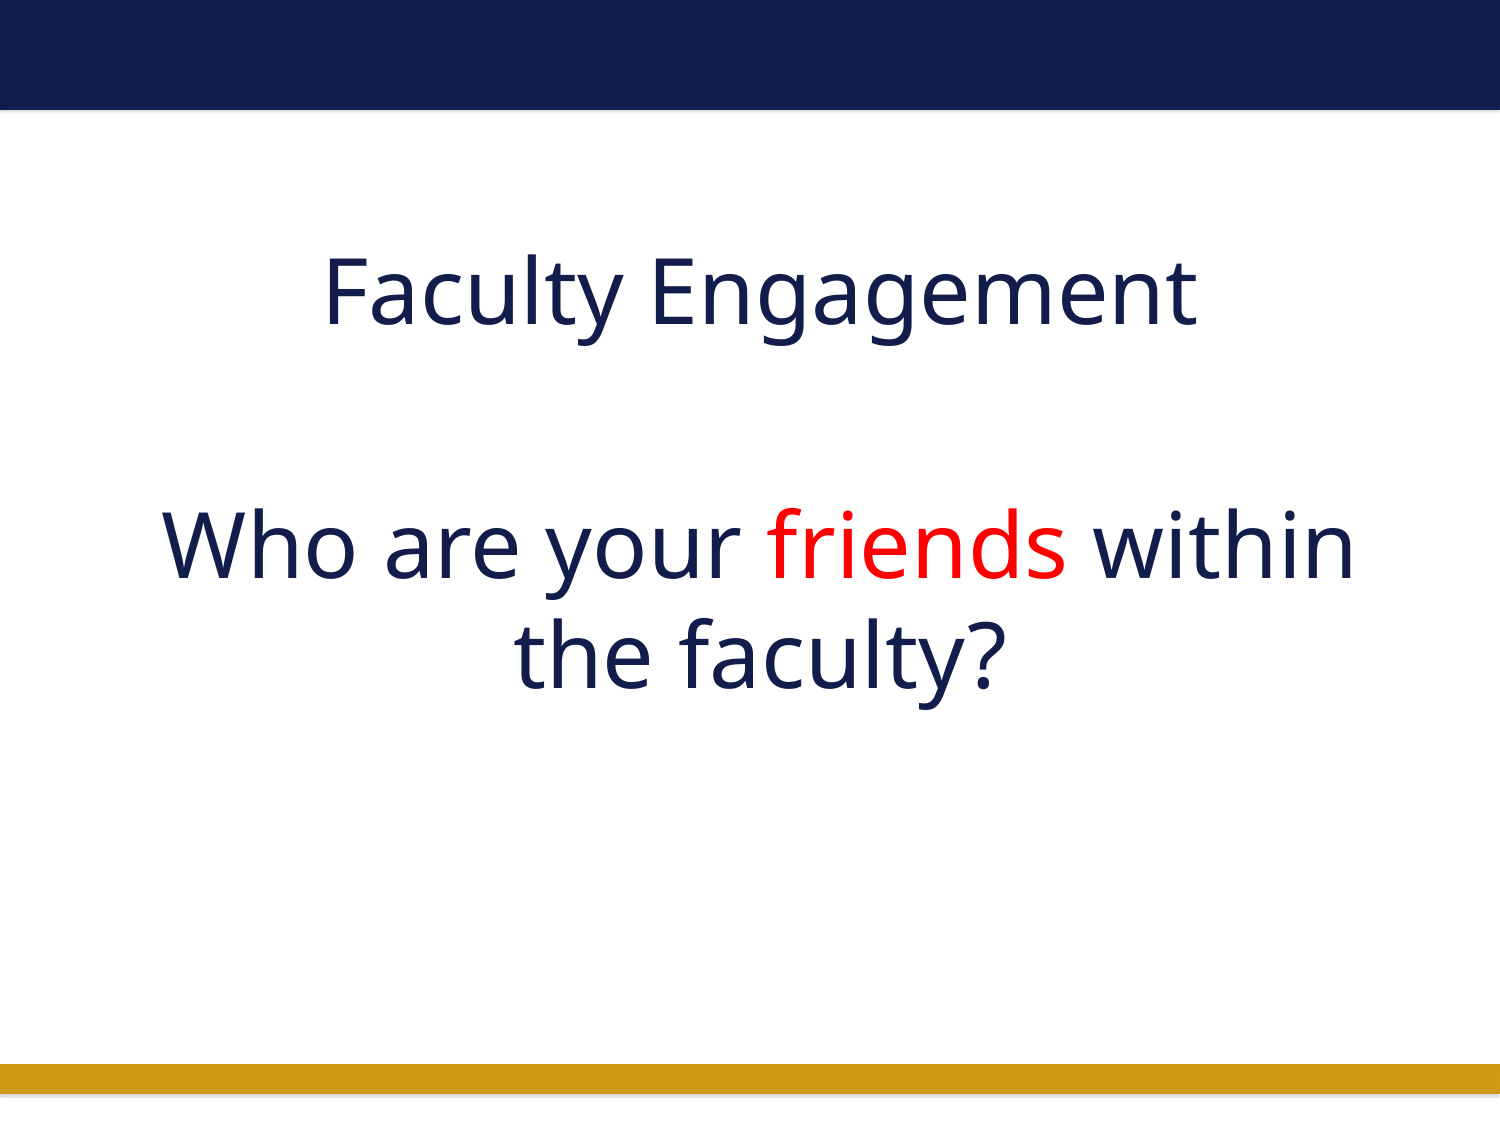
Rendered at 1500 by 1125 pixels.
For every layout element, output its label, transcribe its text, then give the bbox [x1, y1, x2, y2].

title Faculty Engagement [95, 173, 1425, 402]
list Who are your friends within the faculty? [95, 479, 1425, 850]
